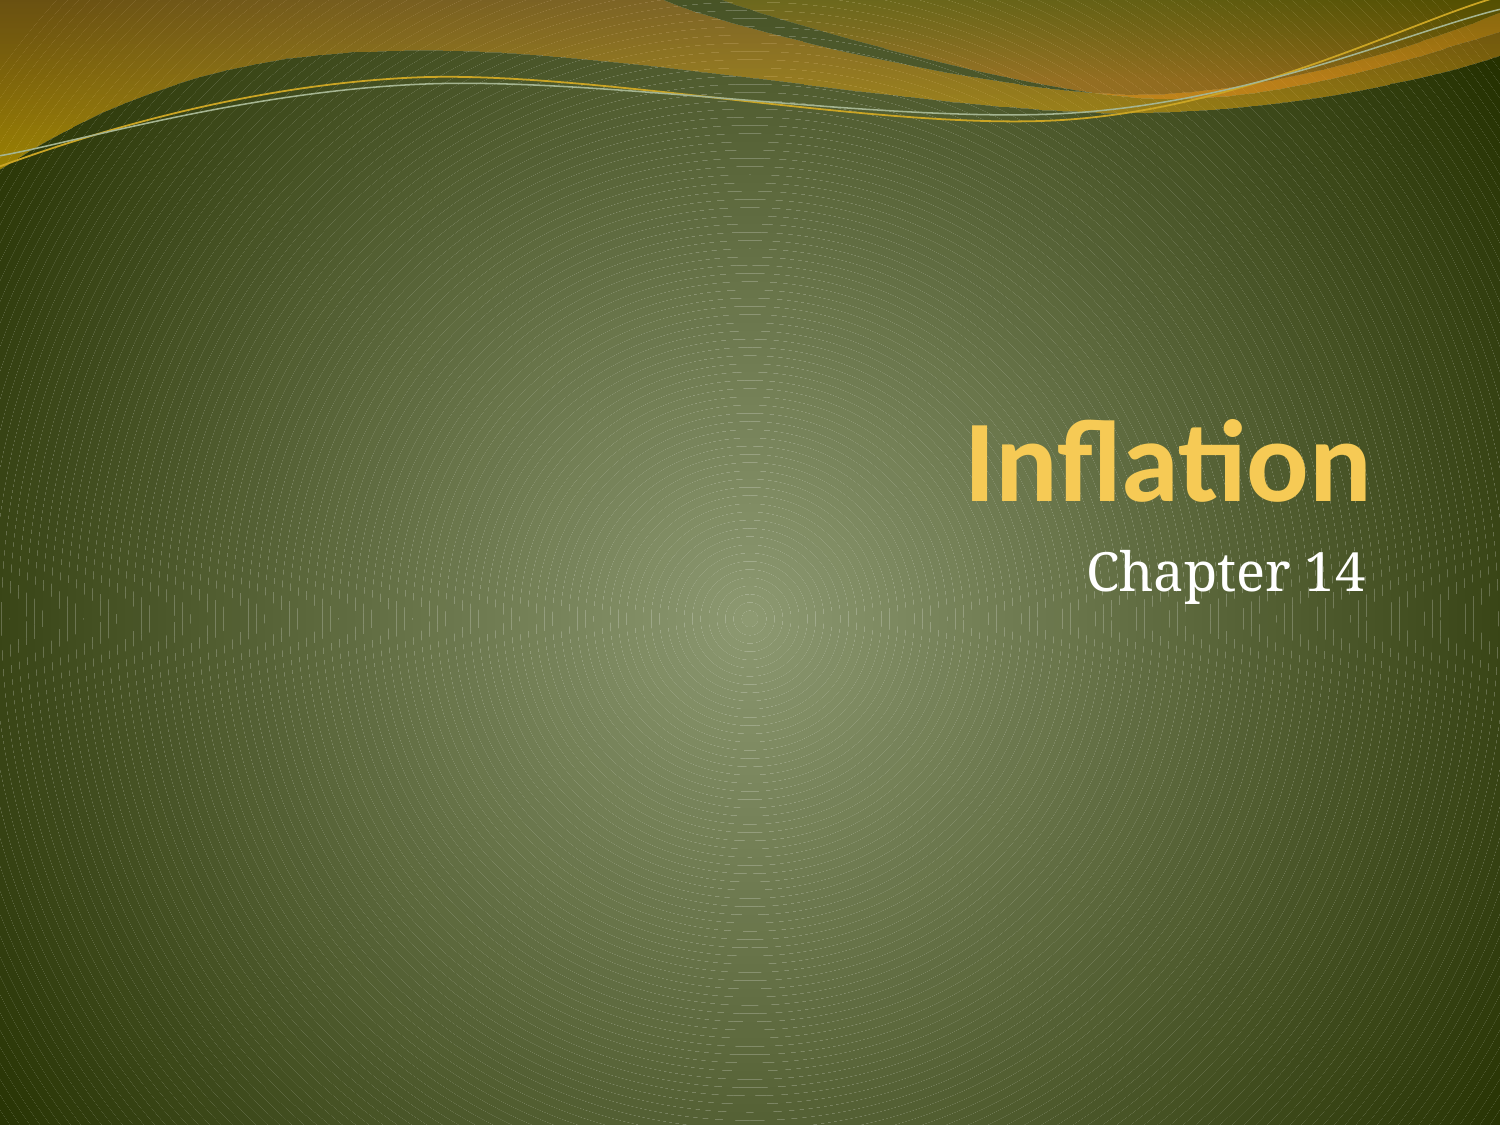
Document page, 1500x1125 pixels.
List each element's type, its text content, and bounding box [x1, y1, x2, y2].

subtitle Chapter 14 [87, 529, 1376, 818]
title Inflation [87, 224, 1376, 525]
